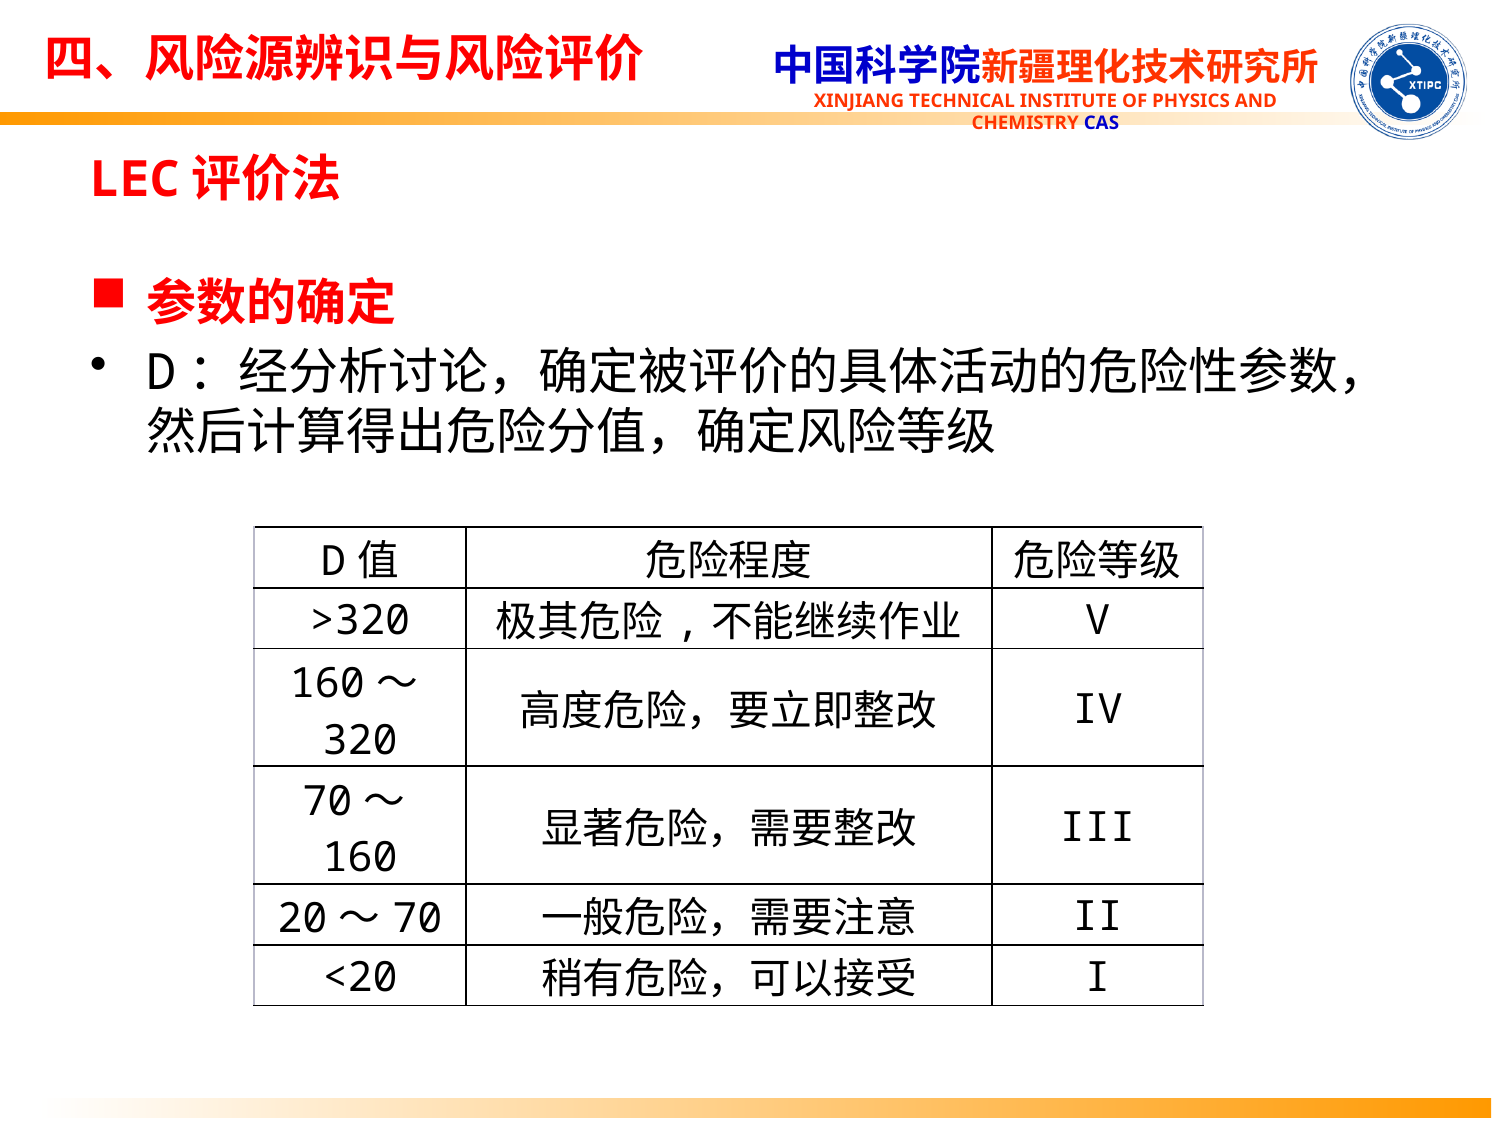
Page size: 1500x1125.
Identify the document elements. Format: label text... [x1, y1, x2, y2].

table_cell II [993, 885, 1202, 944]
text_box LEC评价法 [74, 138, 879, 222]
table_cell I [993, 946, 1202, 1005]
table_cell 显著危险，需要整改 [467, 767, 991, 883]
text_box 四、风险源辨识与风险评价 [29, 19, 833, 102]
table_cell 70～160 [255, 767, 465, 883]
table_header D值 [255, 528, 465, 587]
table_cell IV [993, 649, 1202, 765]
table_cell 160～320 [255, 649, 465, 765]
table_cell >320 [255, 589, 465, 648]
table_cell 高度危险，要立即整改 [467, 649, 991, 765]
table_cell 20～70 [255, 885, 465, 944]
table_cell <20 [255, 946, 465, 1005]
table_cell 一般危险，需要注意 [467, 885, 991, 944]
table_cell III [993, 767, 1202, 883]
list 参数的确定 D：经分析讨论，确定被评价的具体活动的危险性参数，然后计算得出危险分值，确定风险等级 [75, 262, 1425, 1005]
table_header 危险程度 [467, 528, 991, 587]
table_cell V [993, 589, 1202, 648]
table_cell 稍有危险，可以接受 [467, 946, 991, 1005]
picture [1342, 16, 1474, 147]
table_header 危险等级 [993, 528, 1202, 587]
table_cell 极其危险,不能继续作业 [467, 589, 991, 648]
